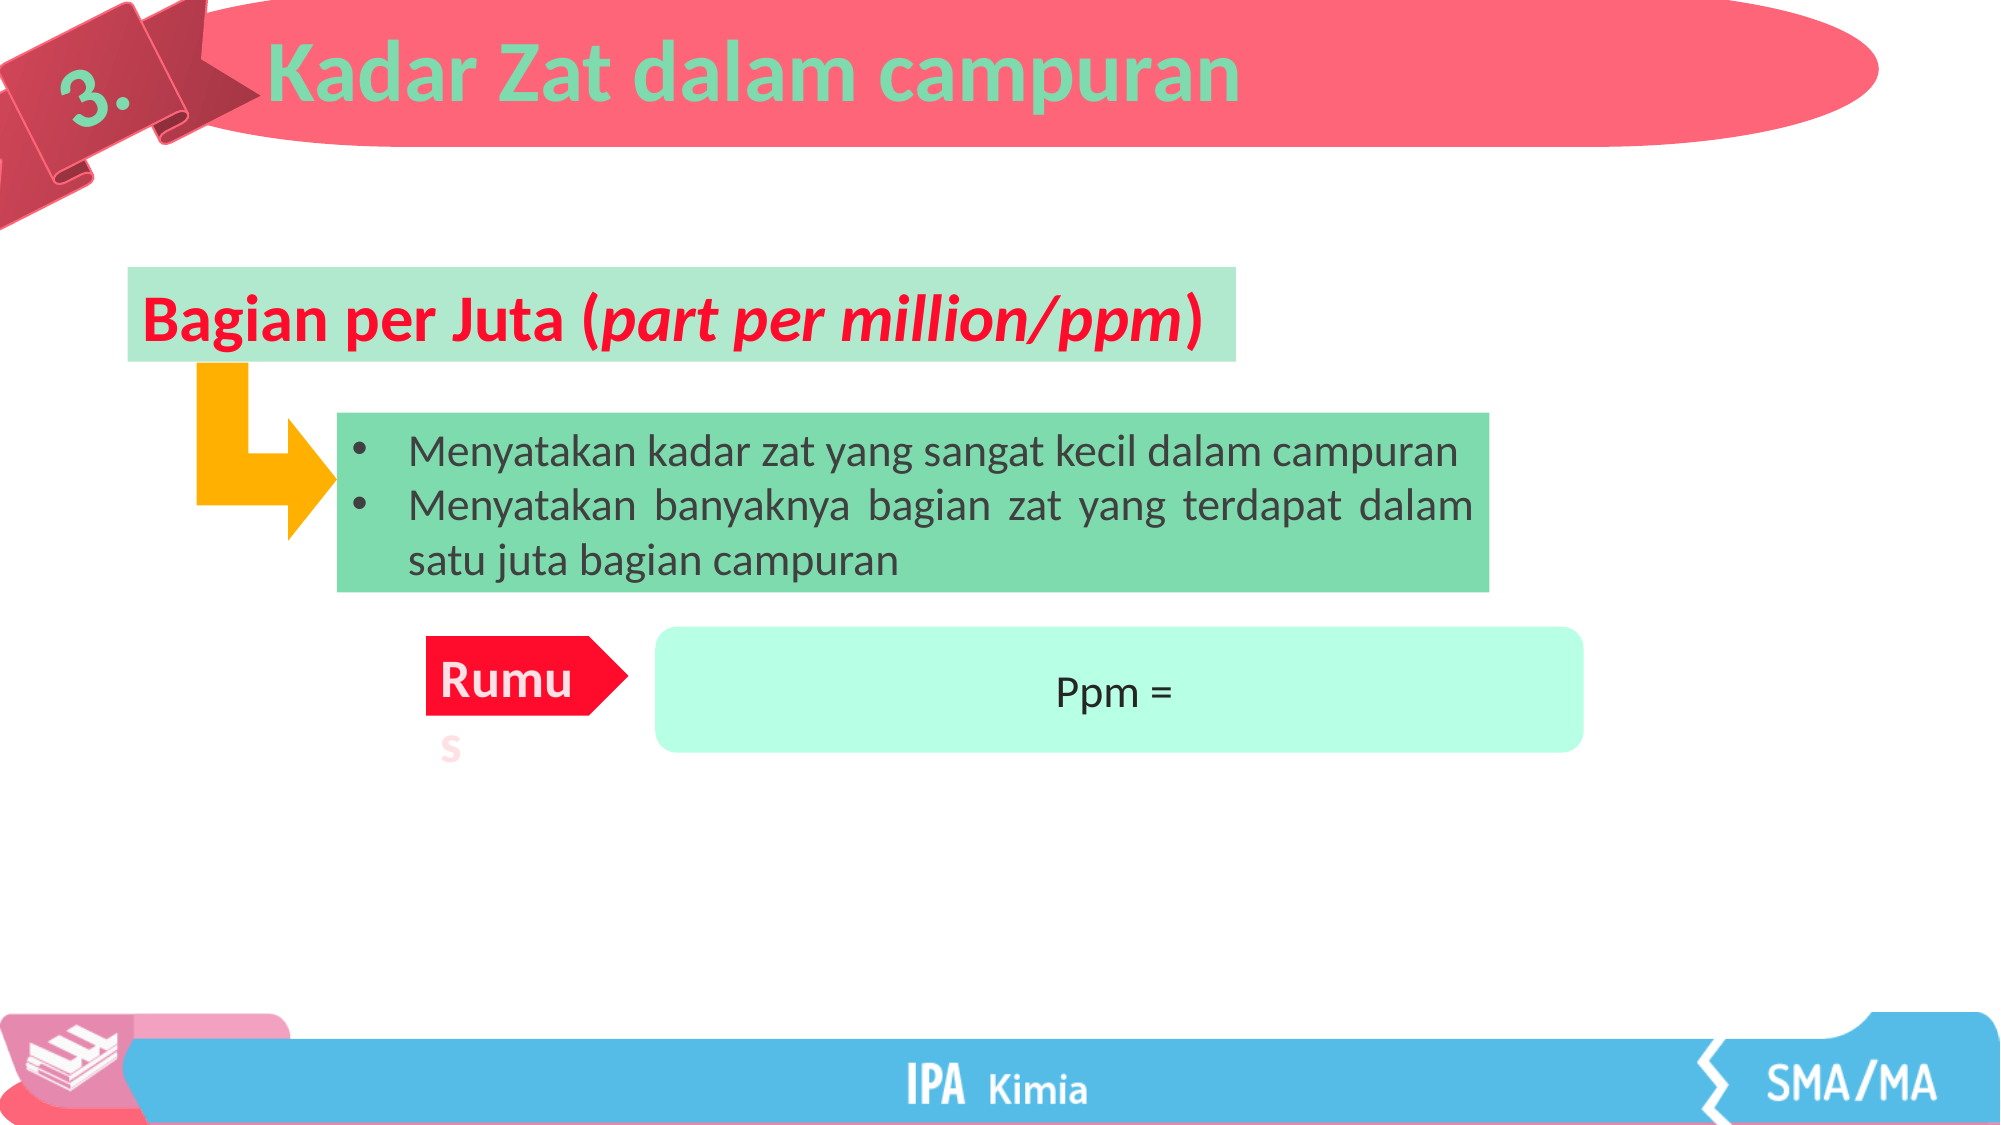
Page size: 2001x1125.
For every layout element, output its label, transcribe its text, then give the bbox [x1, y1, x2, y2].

picture [0, 1012, 2000, 1125]
text_box 3. [0, 0, 266, 231]
text_box Menyatakan kadar zat yang sangat kecil dalam campuran Menyatakan banyaknya bagian zat yang terdapat dalam satu juta bagian campuran [336, 412, 1490, 593]
title Kadar Zat dalam campuran [252, 0, 1978, 146]
text_box [195, 361, 339, 544]
text_box Rumus [426, 636, 629, 716]
text_box Bagian per Juta (part per million/ppm) [127, 267, 1236, 362]
